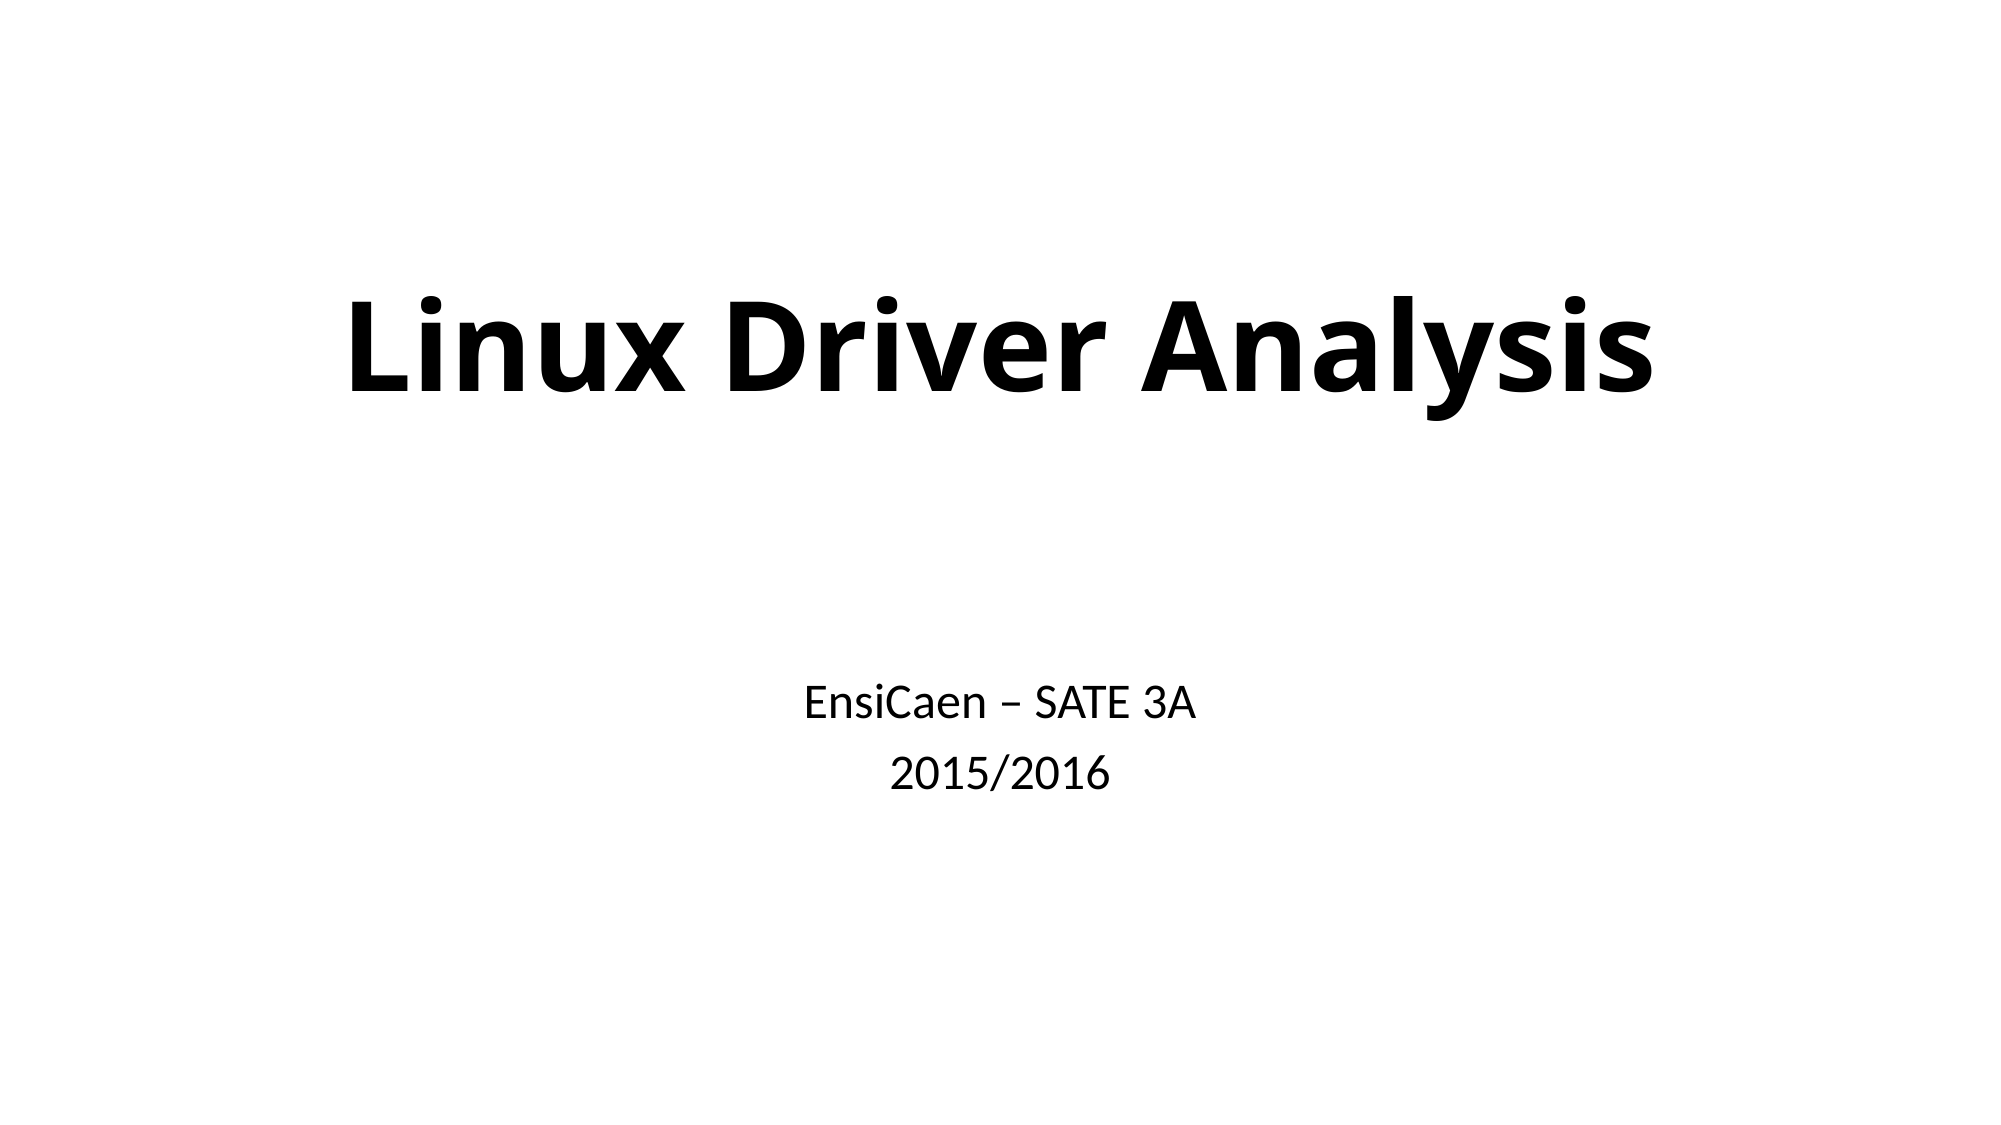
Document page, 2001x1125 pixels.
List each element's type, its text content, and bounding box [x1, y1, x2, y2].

subtitle EnsiCaen – SATE 3A 2015/2016 [249, 590, 1750, 863]
title Linux Driver Analysis [249, 184, 1750, 576]
